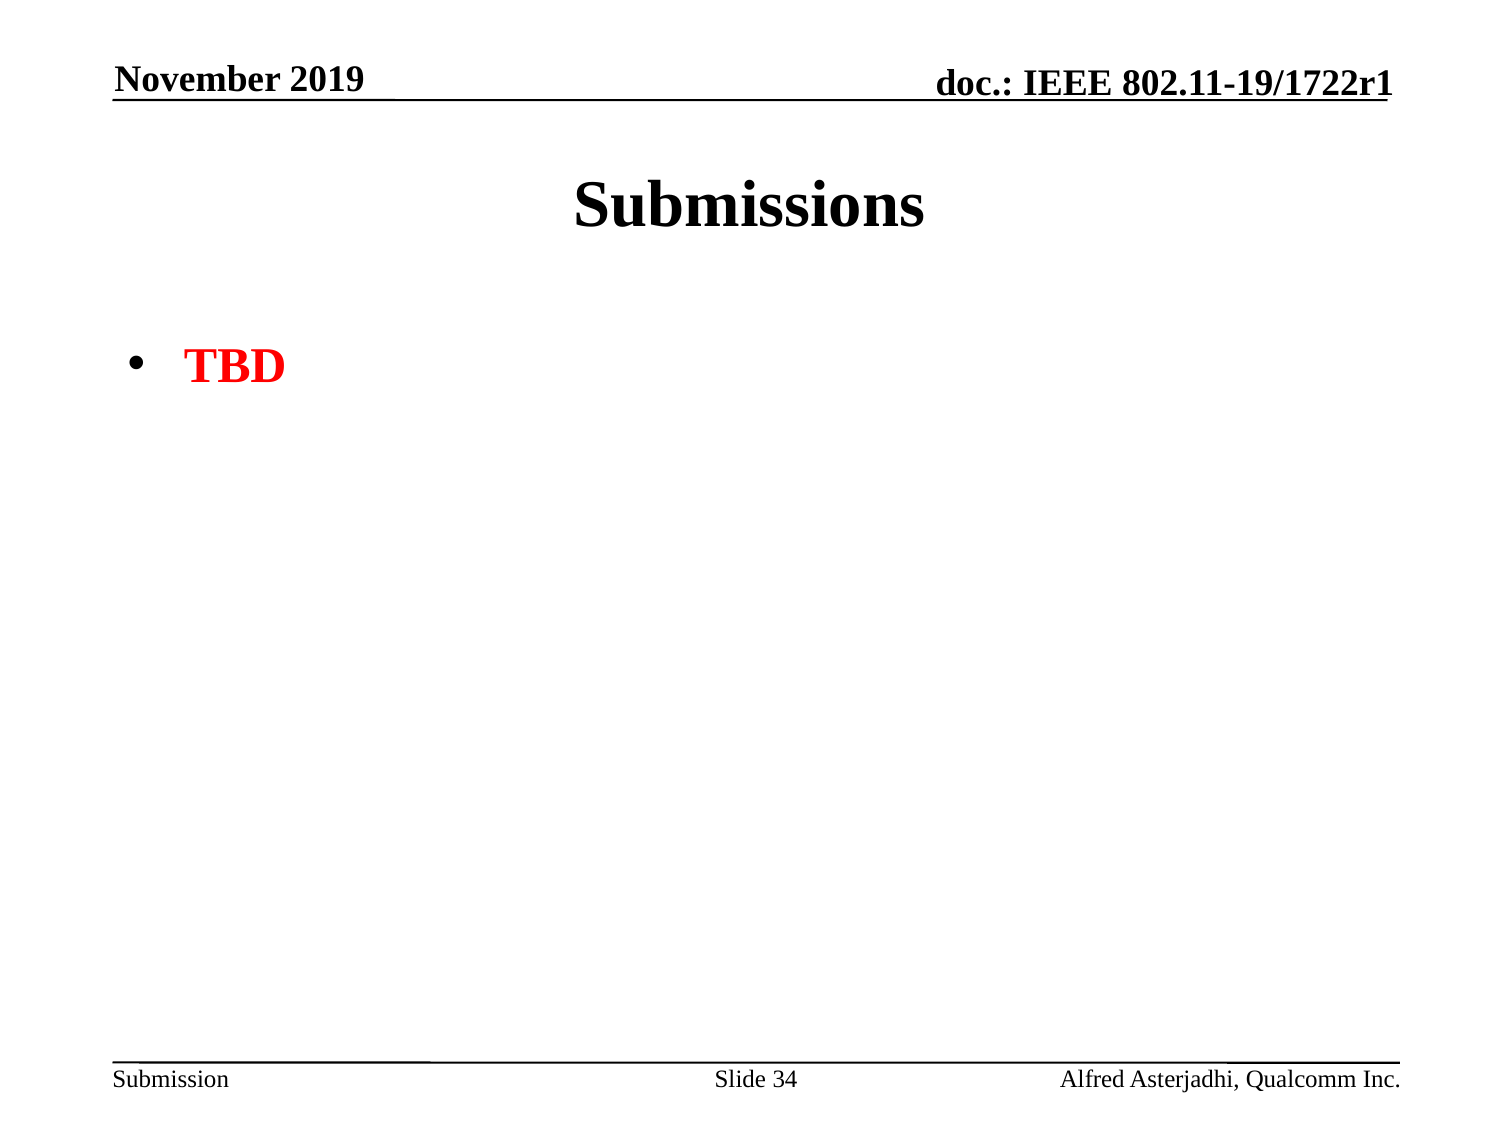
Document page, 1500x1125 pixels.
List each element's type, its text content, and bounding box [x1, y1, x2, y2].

footer Alfred Asterjadhi, Qualcomm Inc. [878, 1061, 1402, 1093]
list TBD [112, 324, 1388, 1000]
slide_number Slide 34 [712, 1061, 800, 1123]
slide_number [114, 54, 423, 100]
title Submissions [112, 112, 1388, 288]
